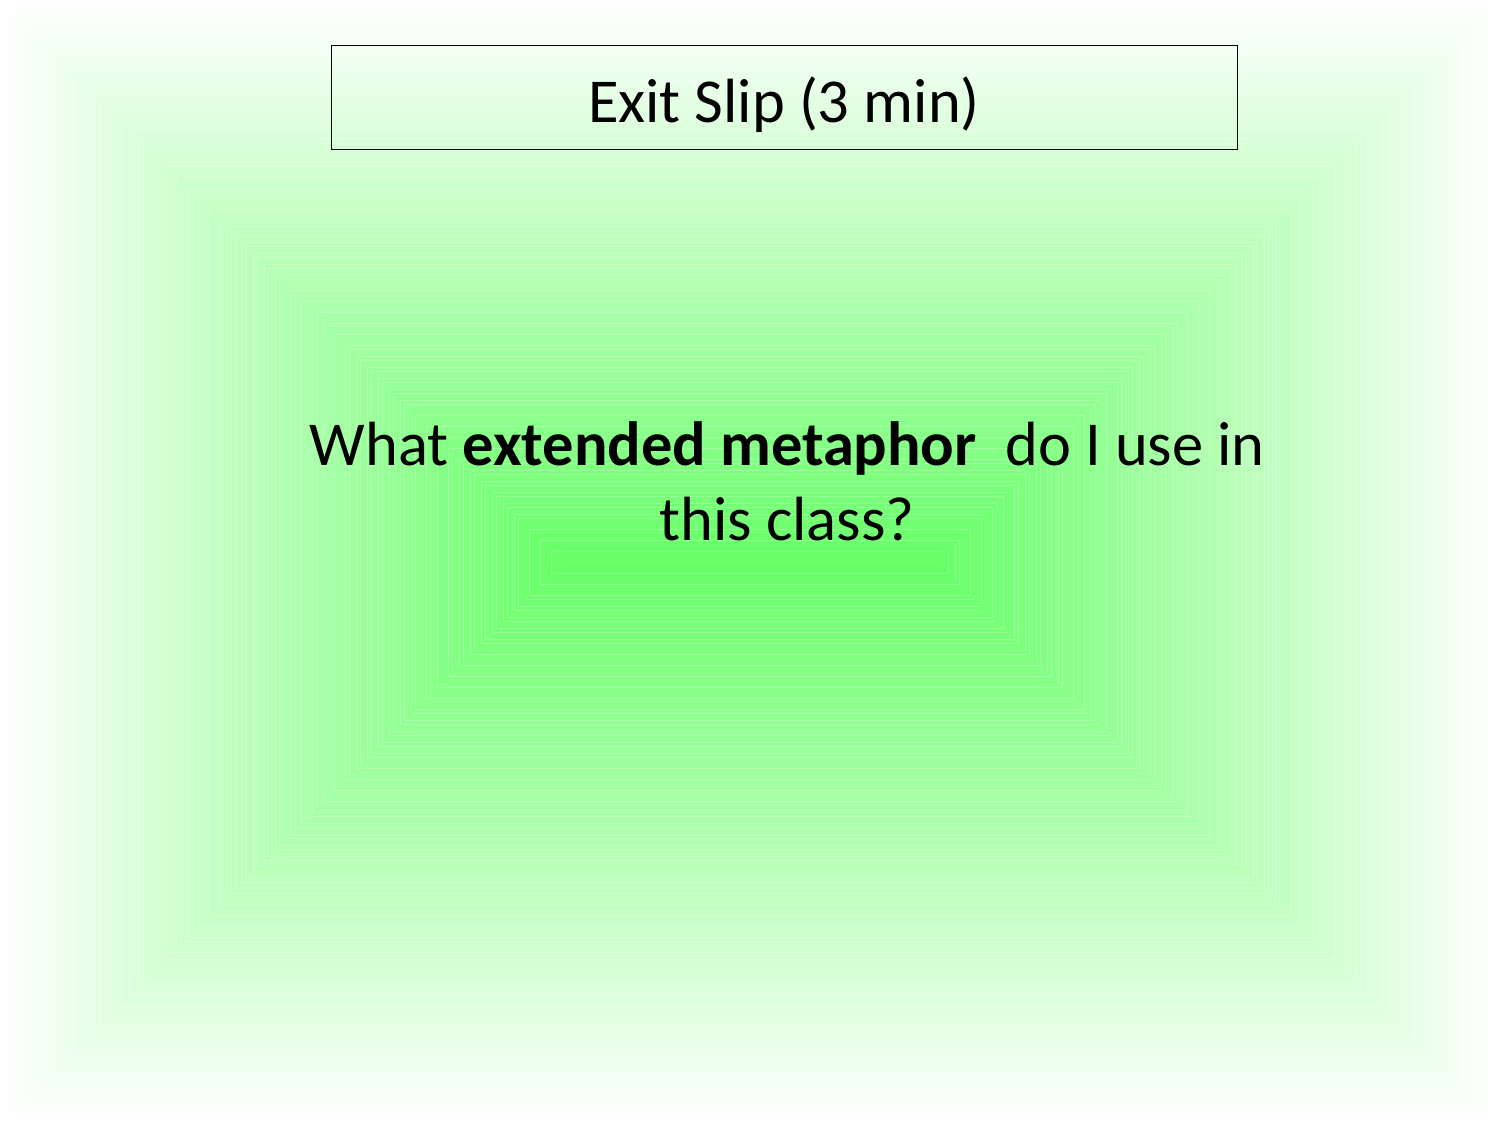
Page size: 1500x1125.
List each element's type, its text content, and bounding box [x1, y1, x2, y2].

text_box What extended metaphor do I use in this class? [287, 395, 1288, 561]
text_box Exit Slip (3 min) [331, 45, 1238, 150]
